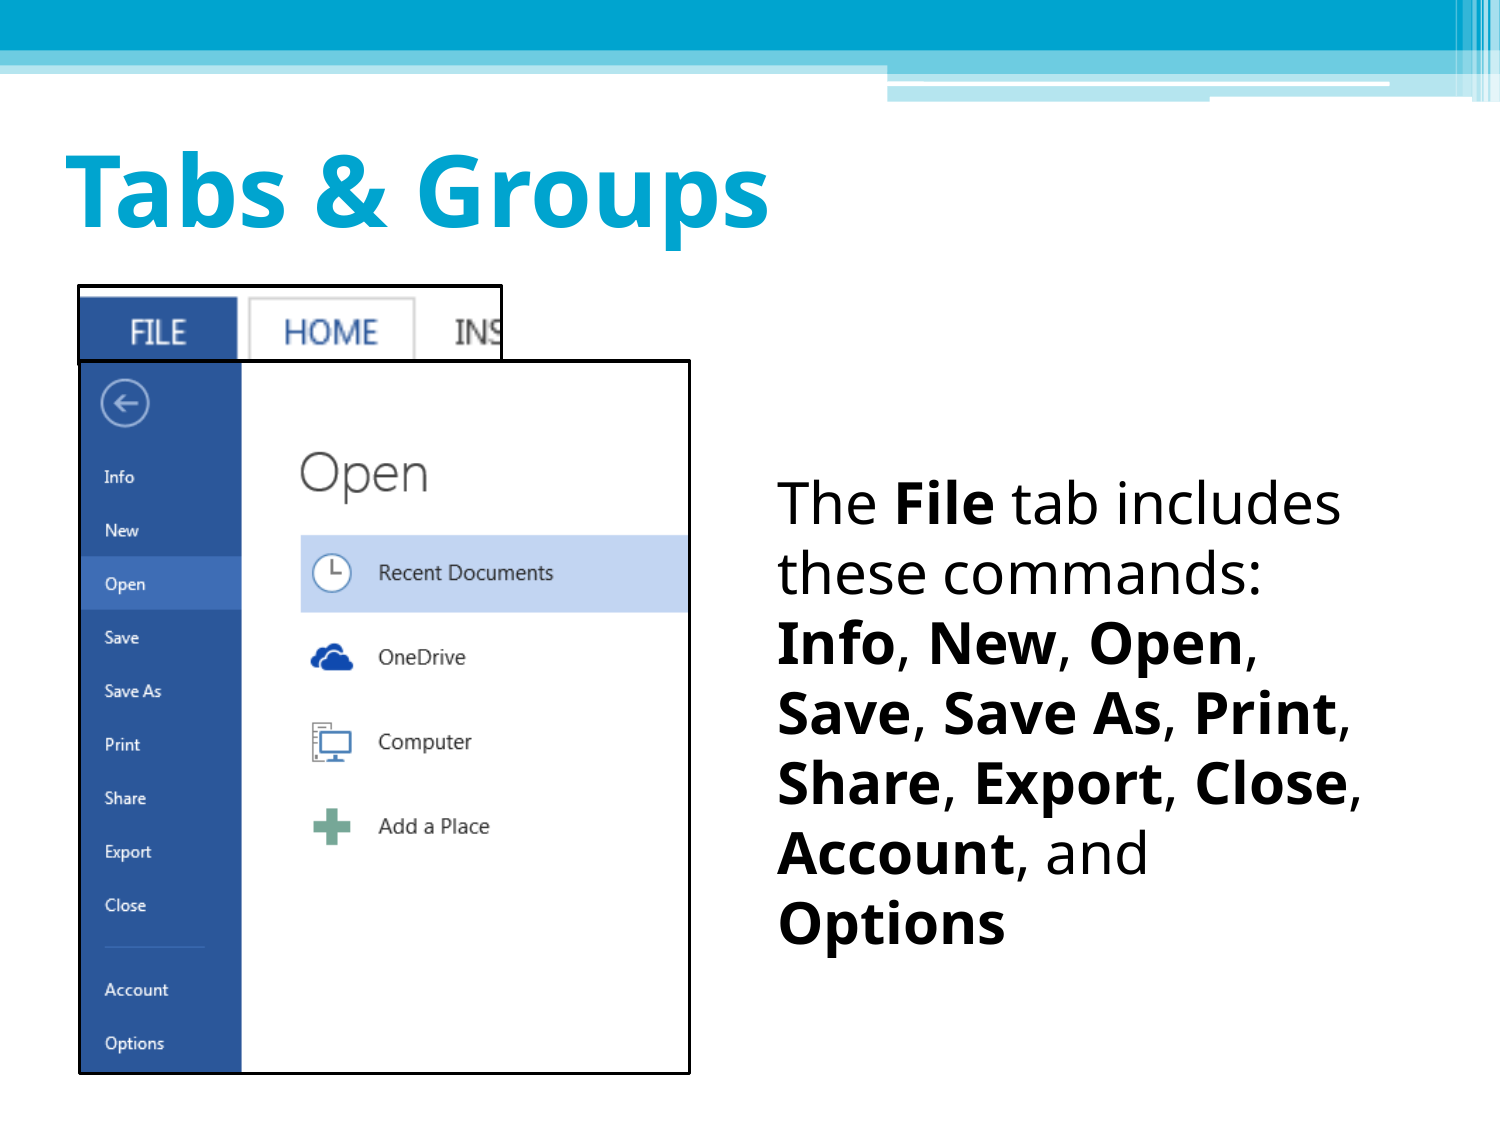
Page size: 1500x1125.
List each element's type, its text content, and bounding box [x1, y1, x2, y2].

list The File tab includes these commands: Info, New, Open, Save, Save As, Print, Share, Export, Close, Account, and Options [762, 458, 1400, 938]
title Tabs & Groups [50, 99, 1400, 275]
picture [79, 287, 689, 1072]
